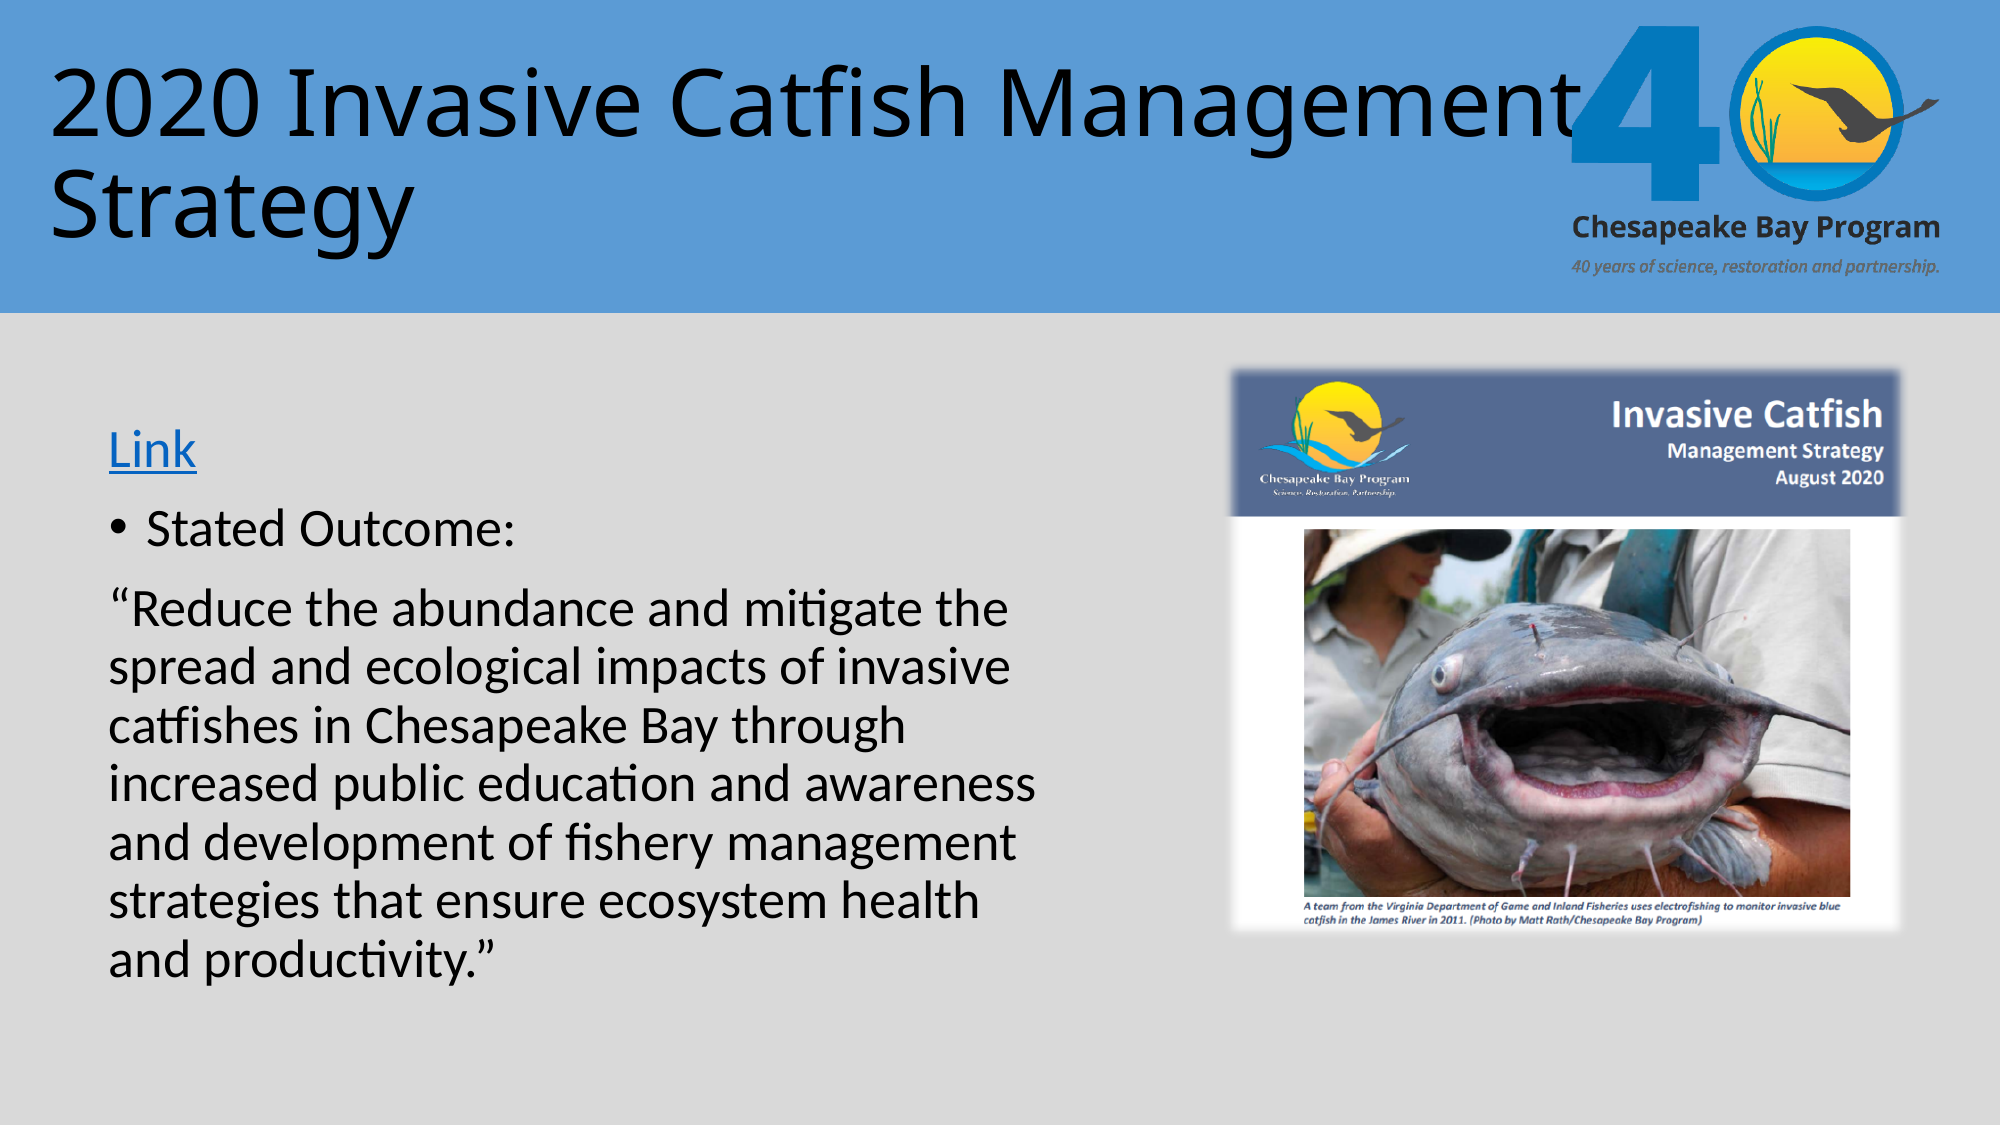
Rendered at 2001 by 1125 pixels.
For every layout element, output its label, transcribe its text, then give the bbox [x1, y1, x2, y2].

picture [1221, 360, 1909, 940]
picture [1565, 26, 1947, 279]
text_box 2020 Invasive Catfish Management Strategy [34, 47, 1565, 266]
list Link Stated Outcome: “Reduce the abundance and mitigate the spread and ecological impacts of invasive catfishes in Chesapeake Bay through increased public education and awareness and development of fishery management strategies that ensure ecosystem health and productivity.” [93, 412, 1078, 1050]
text_box [0, 0, 2000, 314]
